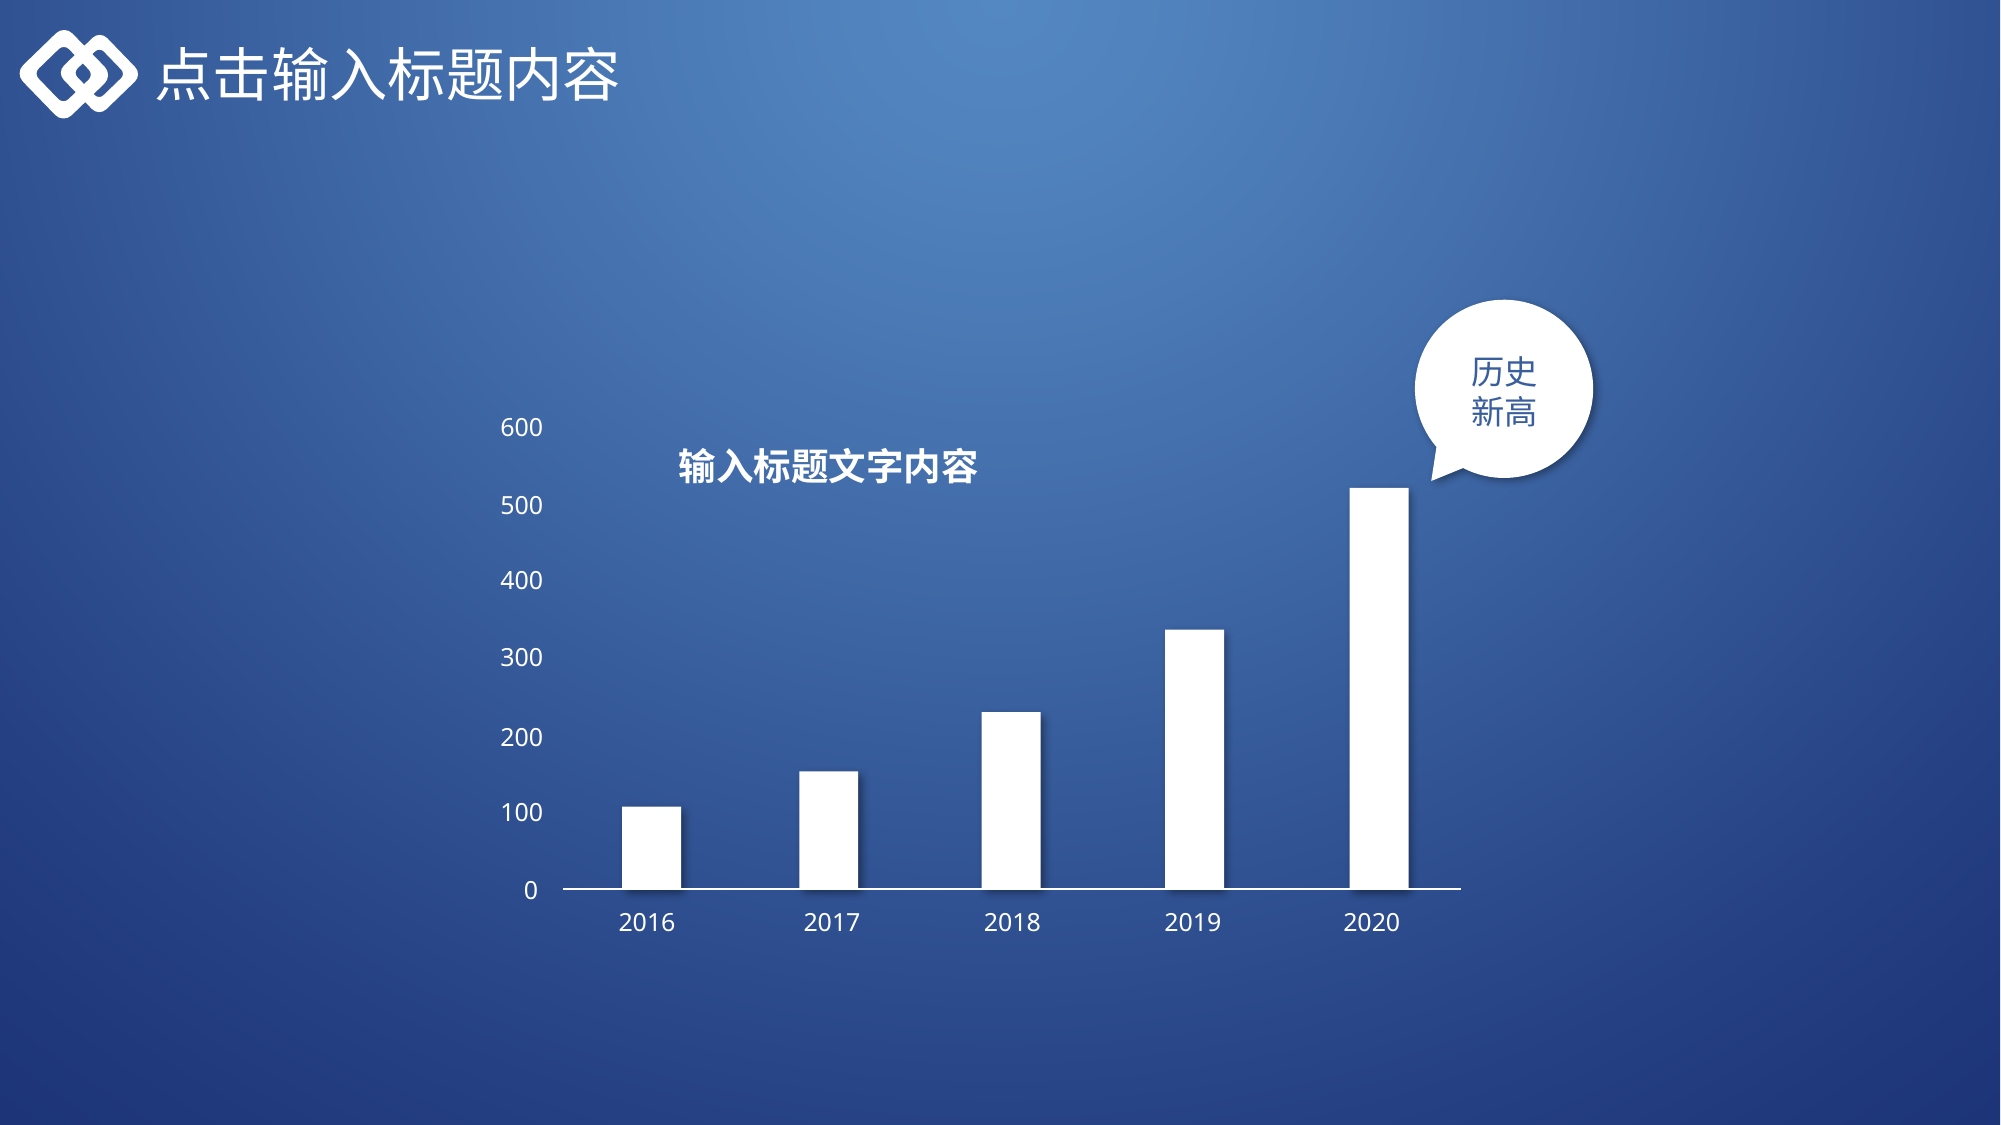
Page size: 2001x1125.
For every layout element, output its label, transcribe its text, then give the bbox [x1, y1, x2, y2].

text_box [798, 770, 859, 888]
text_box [485, 404, 611, 913]
text_box [621, 806, 682, 888]
text_box 点击输入标题内容 [154, 42, 630, 105]
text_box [29, 39, 130, 110]
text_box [603, 898, 1430, 945]
text_box [1413, 298, 1595, 483]
text_box 输入标题文字内容 [664, 435, 1022, 496]
picture [0, 0, 2001, 1125]
text_box [981, 711, 1042, 888]
text_box [1348, 487, 1410, 888]
text_box [1164, 628, 1225, 888]
text_box 历史新高 [1456, 344, 1575, 439]
